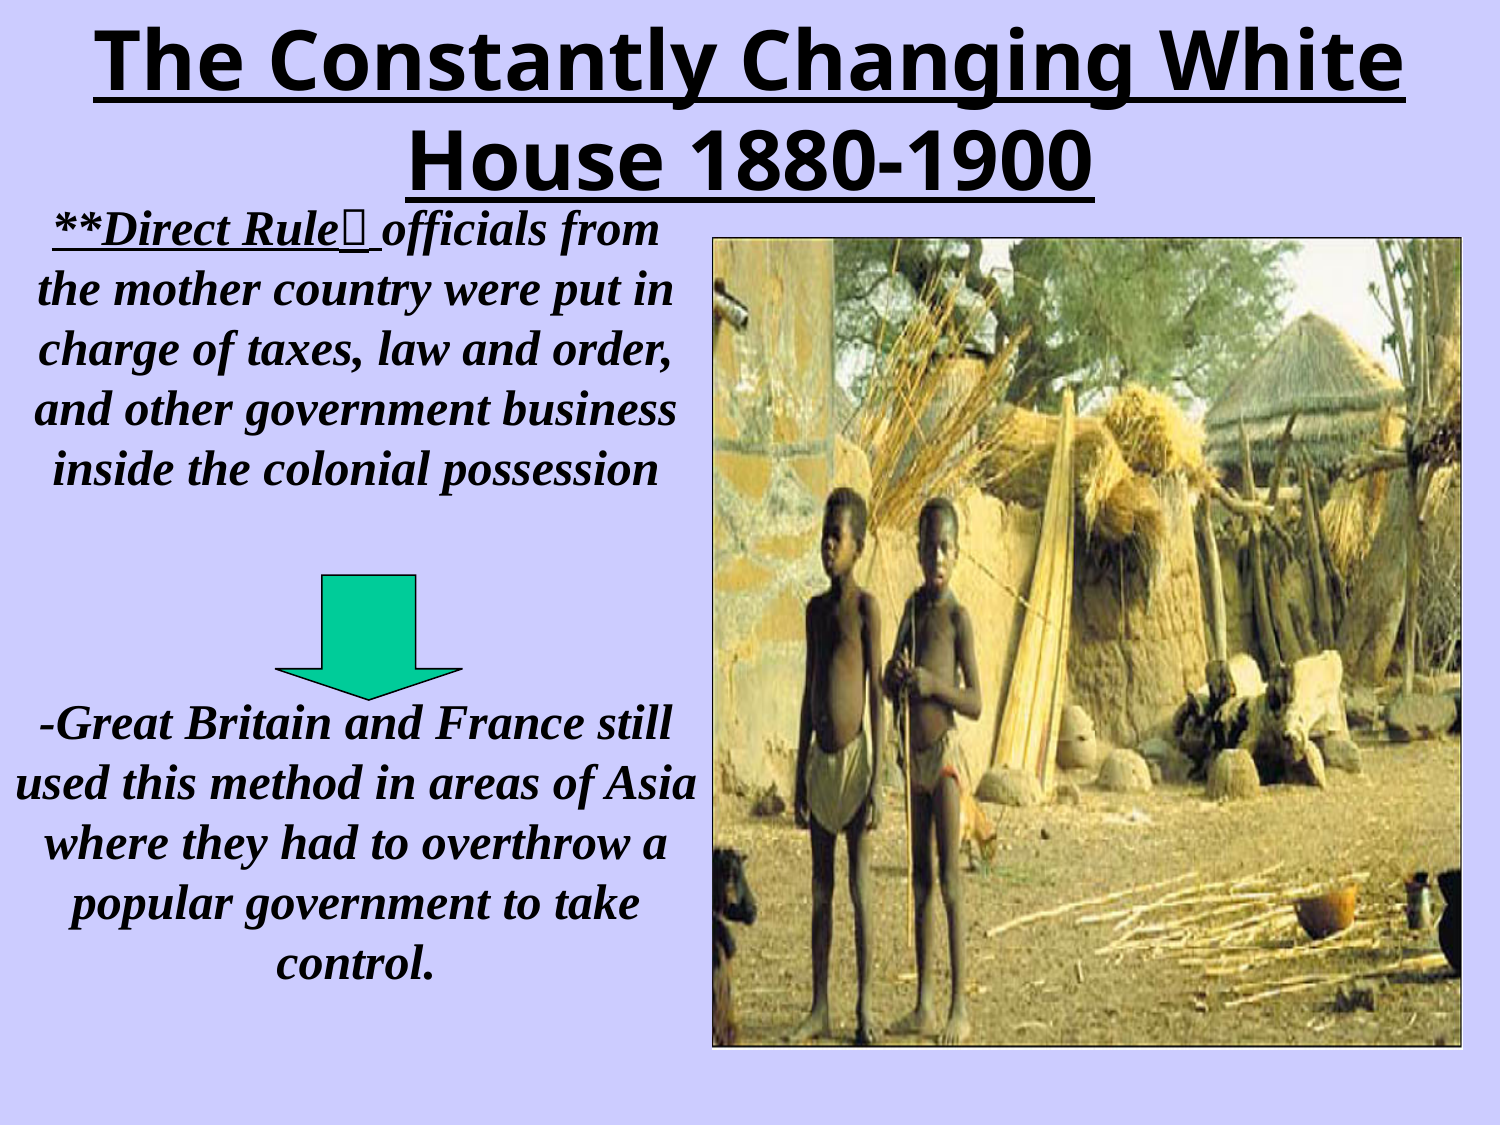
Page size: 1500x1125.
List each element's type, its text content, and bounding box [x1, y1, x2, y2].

text_box The Constantly Changing White House 1880-1900 [0, 0, 1500, 300]
text_box **Direct Rule officials from the mother country were put in charge of taxes, law and order, and other government business inside the colonial possession -Great Britain and France still used this method in areas of Asia where they had to overthrow a popular government to take control. [0, 187, 713, 998]
picture [712, 237, 1463, 1051]
text_box [275, 575, 463, 701]
